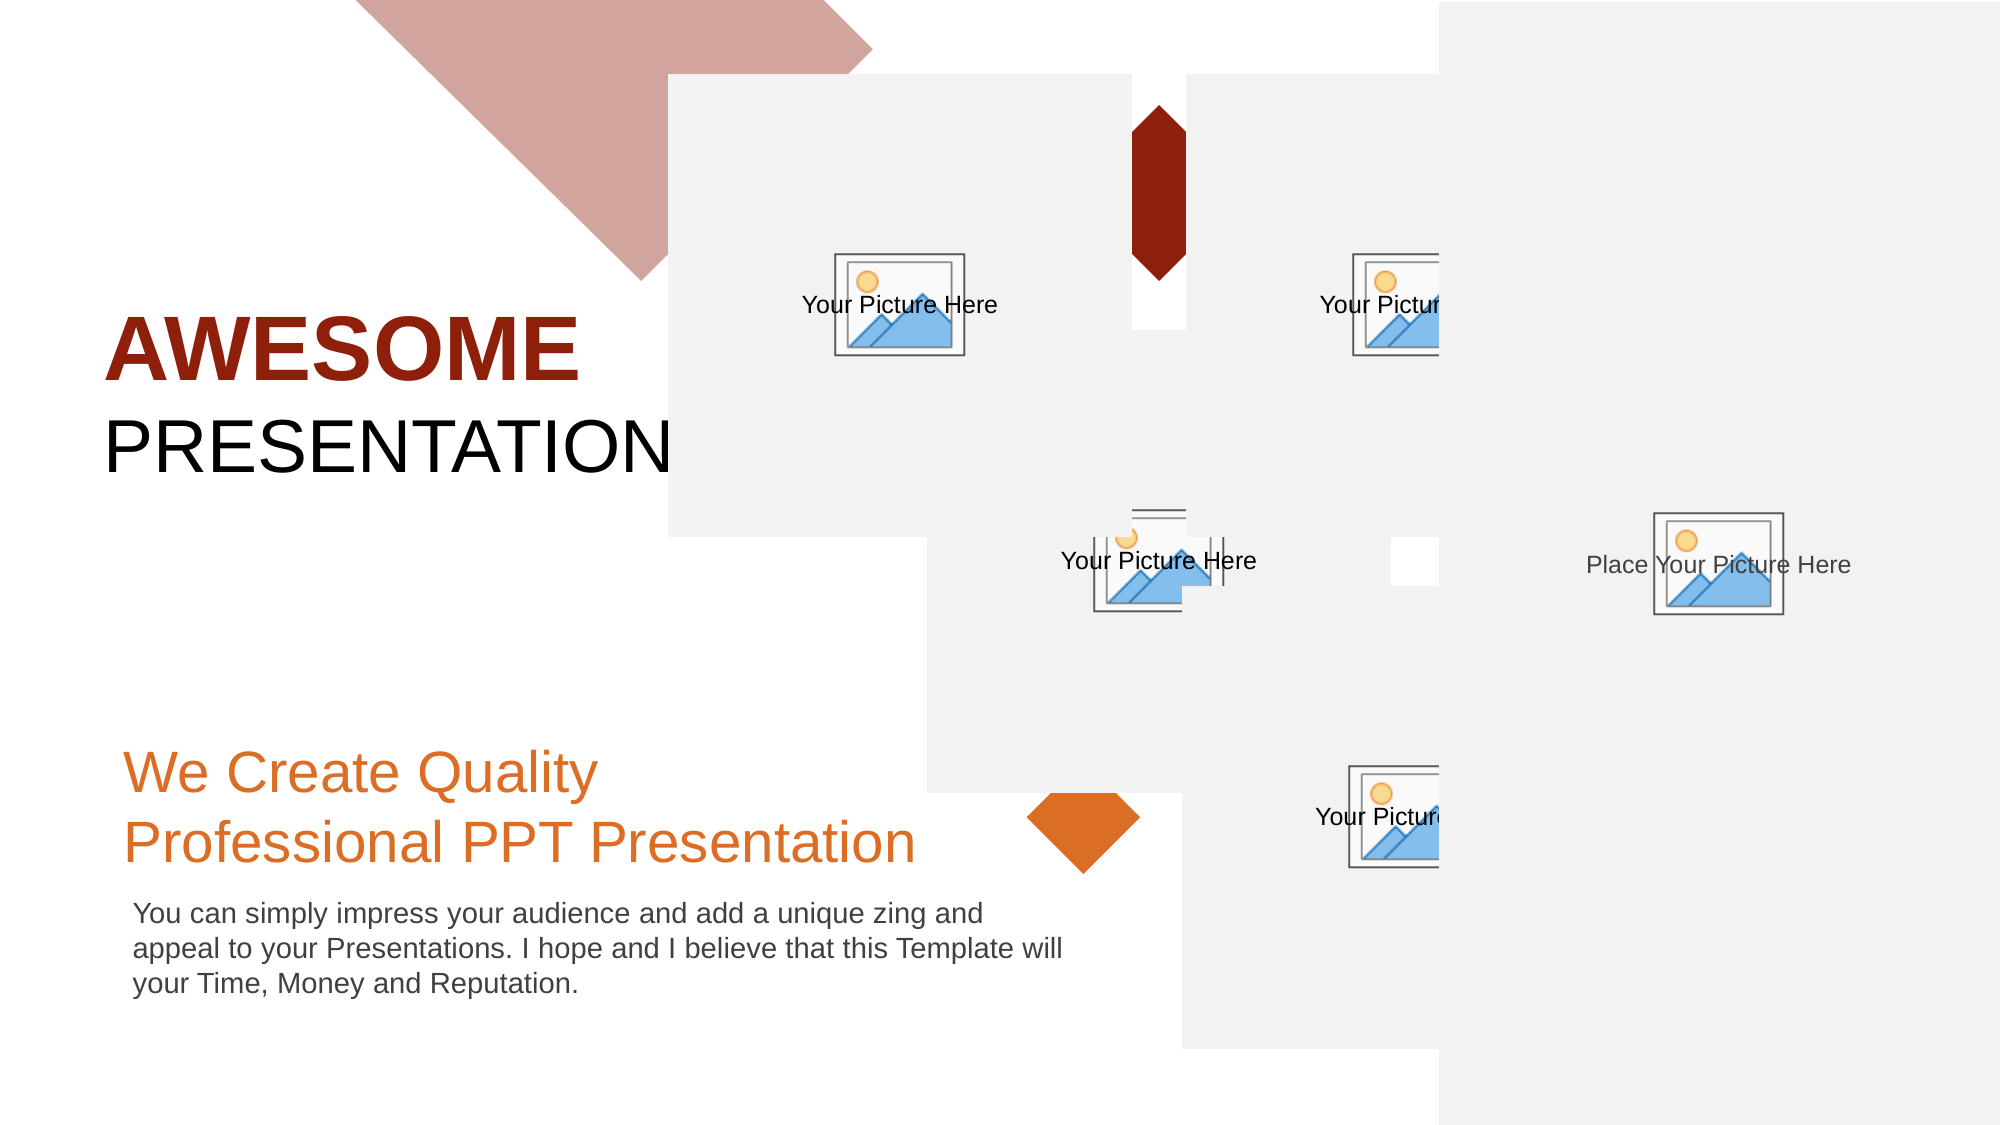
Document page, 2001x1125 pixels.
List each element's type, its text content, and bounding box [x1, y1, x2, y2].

text_box AWESOME [88, 281, 668, 389]
text_box [354, 0, 875, 283]
text_box You can simply impress your audience and add a unique zing and appeal to your Presentations. I hope and I believe that this Template will your Time, Money and Reputation. [117, 886, 1085, 1007]
text_box [1025, 794, 1142, 876]
text_box [1132, 103, 1186, 283]
picture [668, 2, 2000, 1125]
text_box PRESENTATION [88, 389, 668, 495]
text_box We Create Quality Professional PPT Presentation [117, 734, 974, 875]
